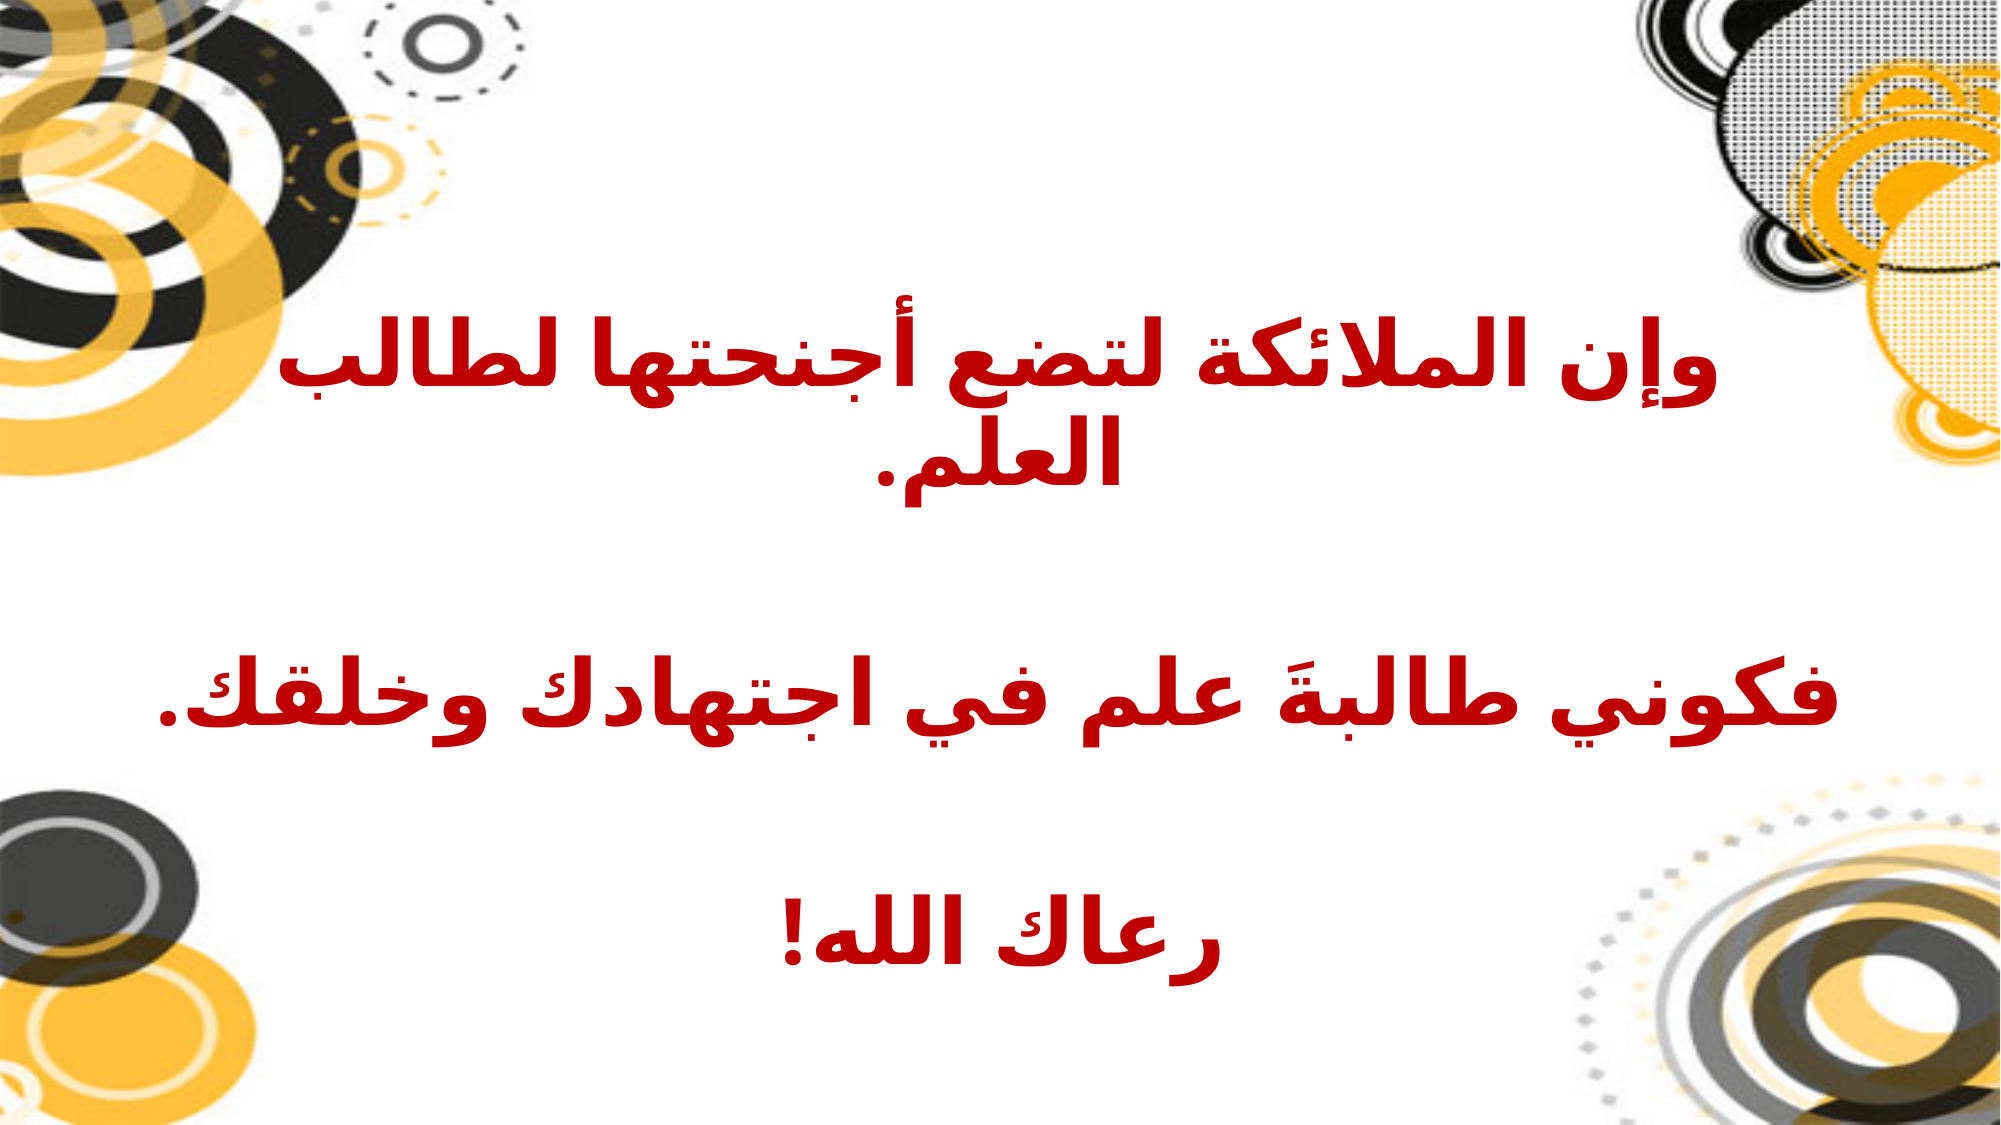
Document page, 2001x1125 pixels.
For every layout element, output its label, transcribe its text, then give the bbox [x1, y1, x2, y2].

list وإن الملائكة لتضع أجنحتها لطالب العلم. فكوني طالبةَ علم في اجتهادك وخلقك. رعاك الله! [137, 299, 1863, 1014]
picture [0, 0, 2001, 1125]
